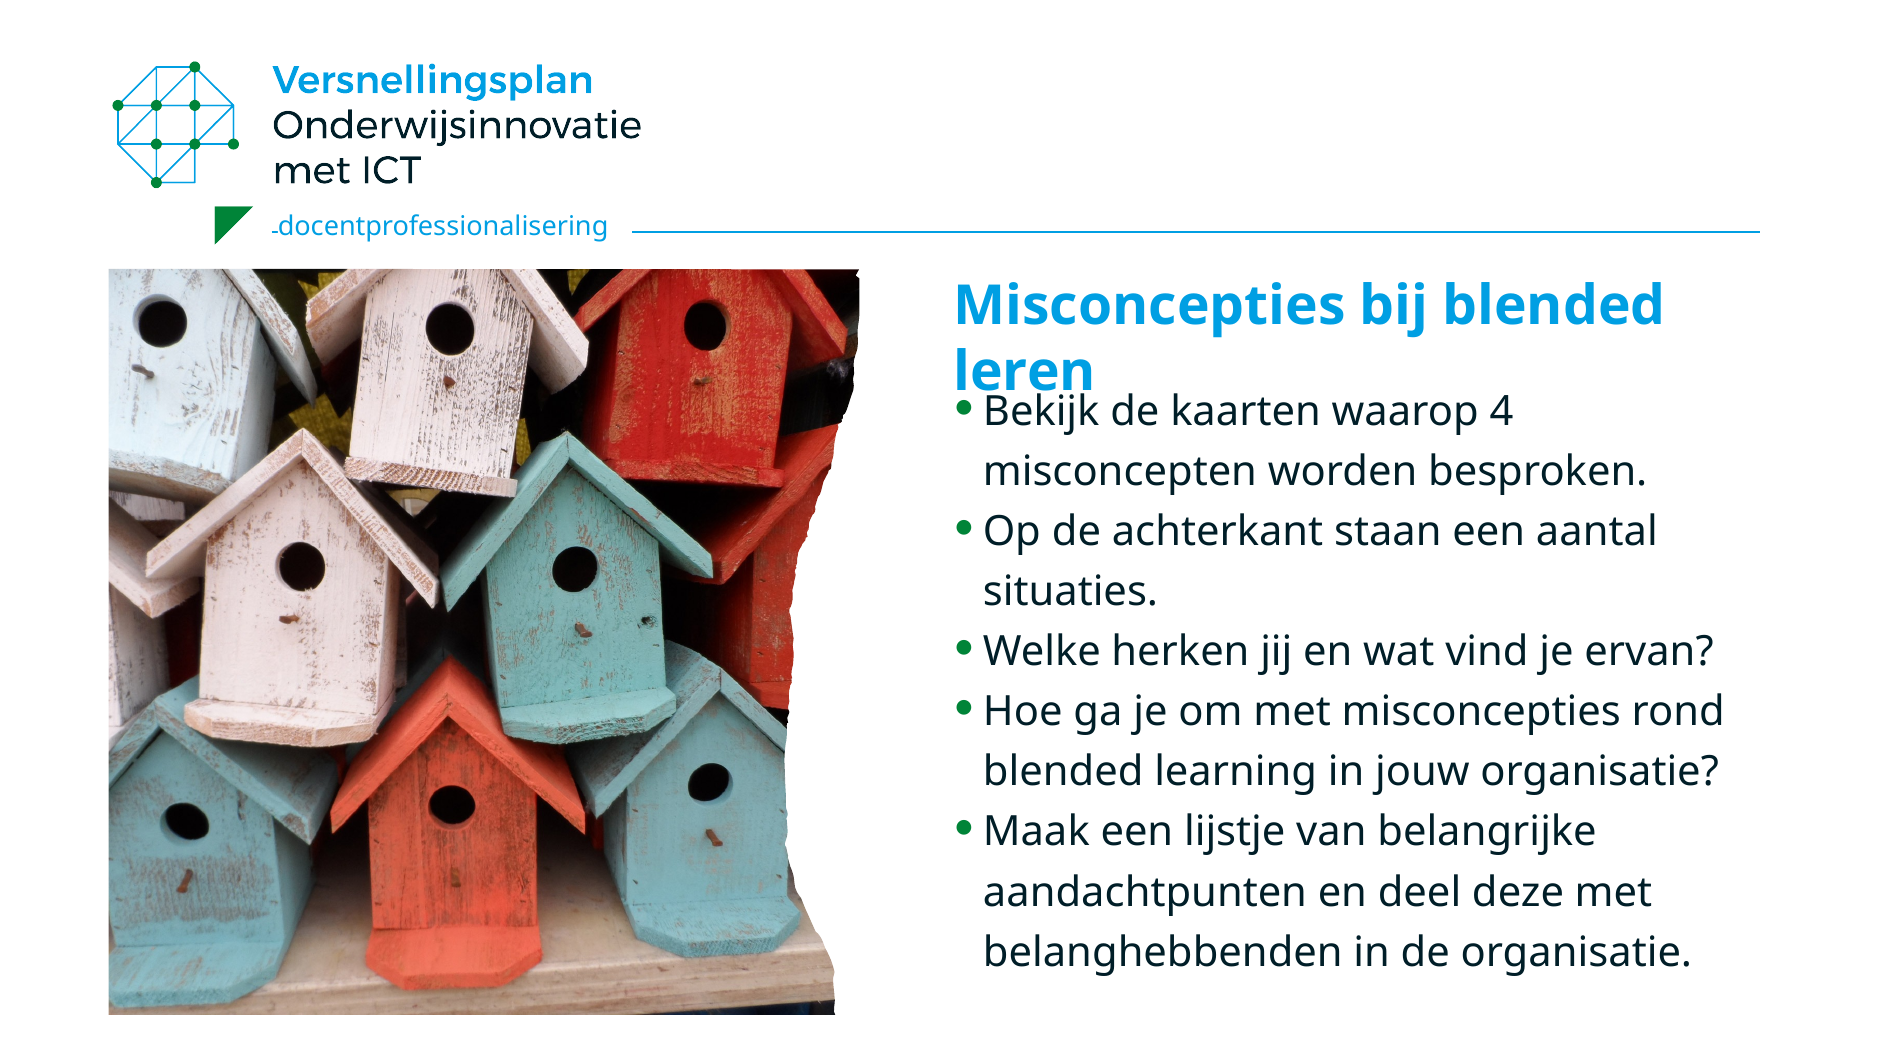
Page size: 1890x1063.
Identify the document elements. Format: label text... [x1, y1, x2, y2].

title Misconcepties bij blended leren [953, 268, 1771, 373]
picture [108, 268, 860, 1015]
list Bekijk de kaarten waarop 4 misconcepten worden besproken. Op de achterkant staan een aantal situaties. Welke herken jij en wat vind je ervan? Hoe ga je om met misconcepties rond blended learning in jouw organisatie? Maak een lijstje van belangrijke aandachtpunten en deel deze met belanghebbenden in de organisatie. [953, 373, 1771, 1015]
picture [0, 0, 649, 250]
